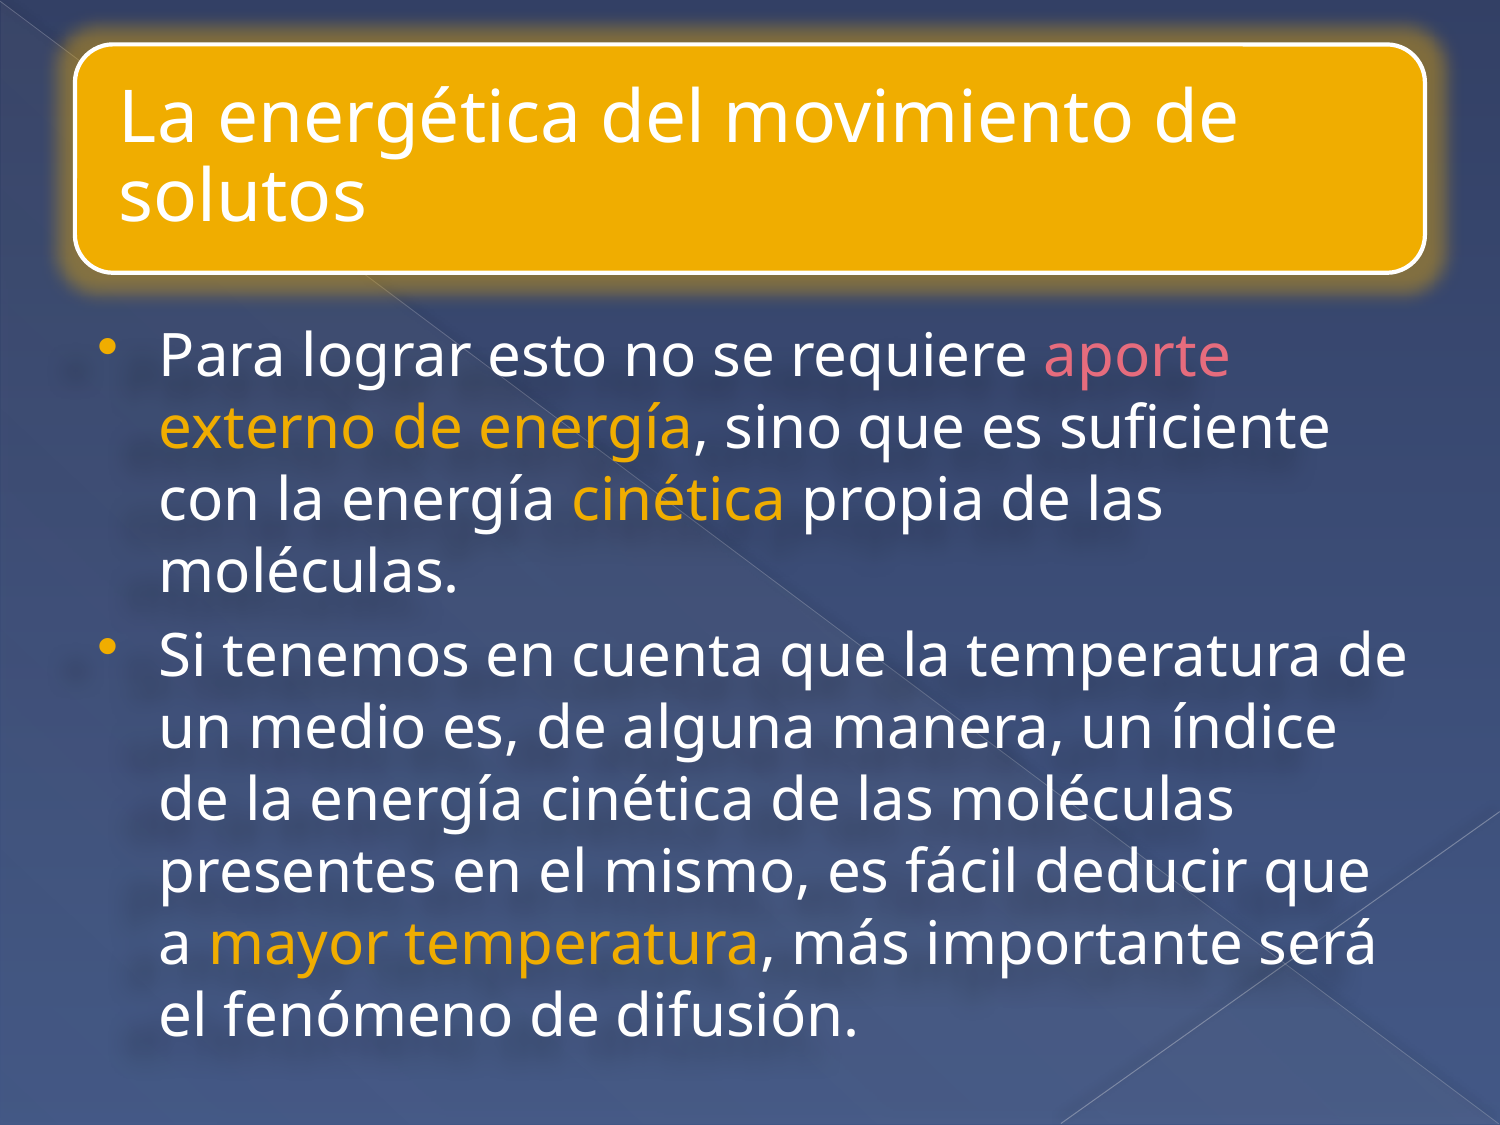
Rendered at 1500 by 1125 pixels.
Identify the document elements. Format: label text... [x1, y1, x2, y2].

list Para lograr esto no se requiere aporte externo de energía, sino que es suficiente con la energía cinética propia de las moléculas. Si tenemos en cuenta que la temperatura de un medio es, de alguna manera, un índice de la energía cinética de las moléculas presentes en el mismo, es fácil deducir que a mayor temperatura, más importante será el fenómeno de difusión. [75, 308, 1425, 1059]
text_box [74, 43, 1426, 274]
